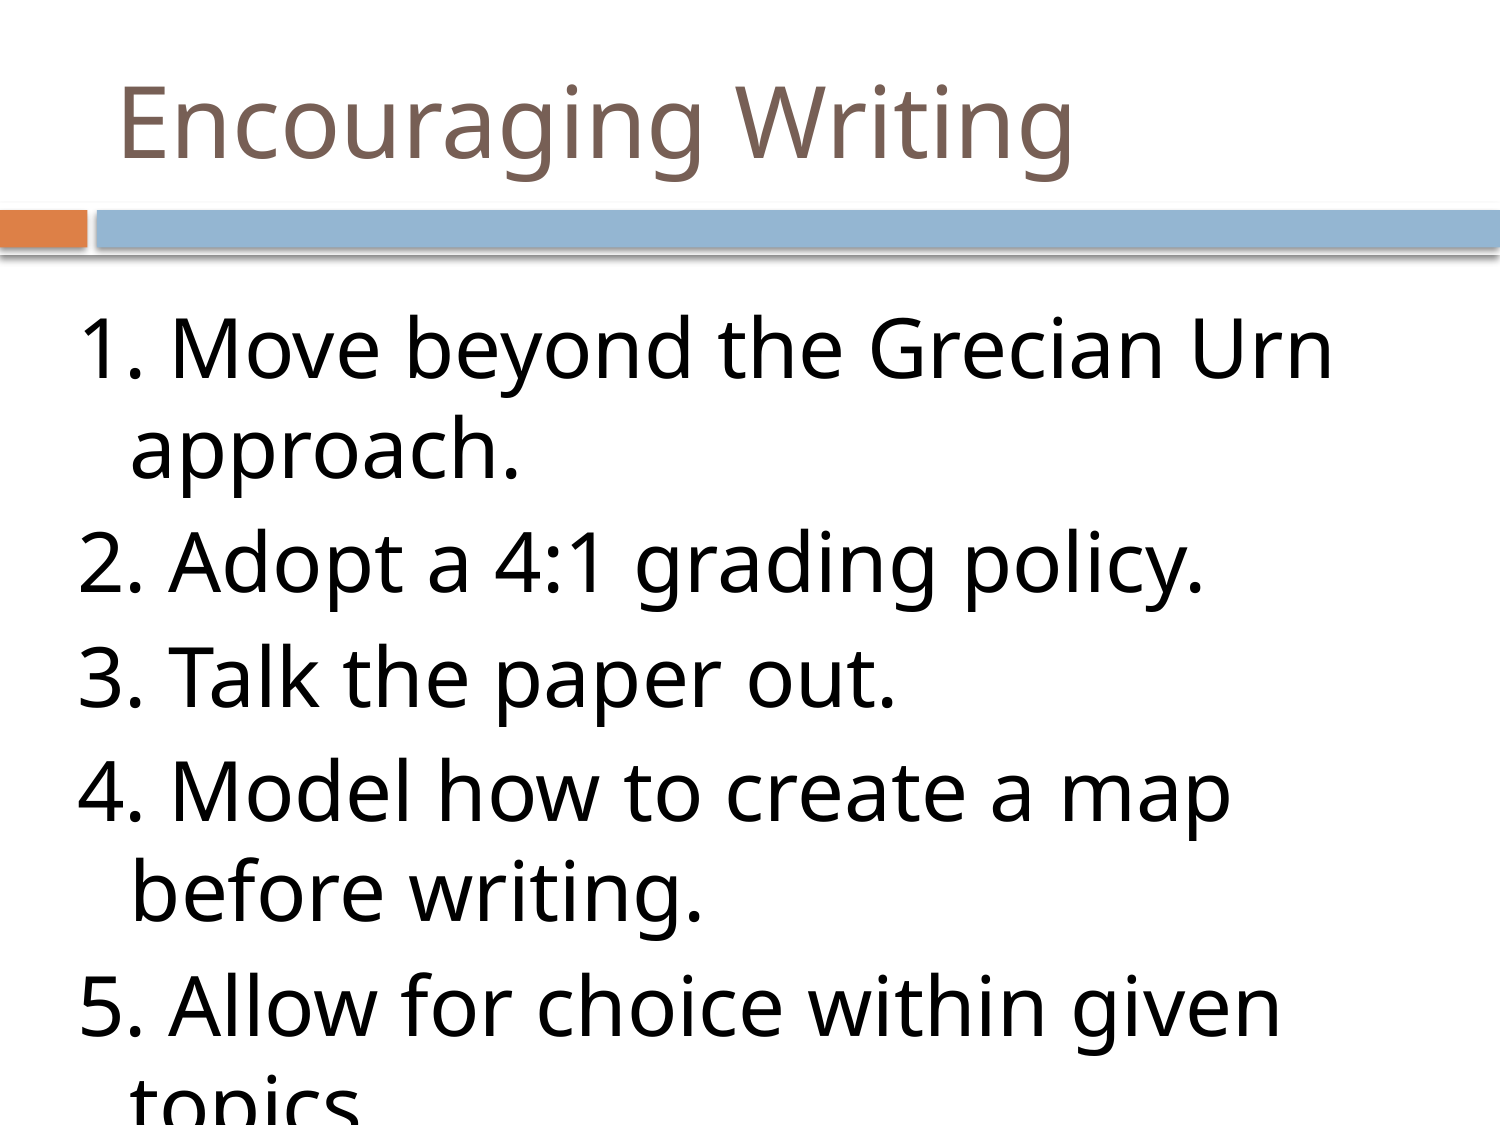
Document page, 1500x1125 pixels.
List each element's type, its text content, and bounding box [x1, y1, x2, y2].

title Encouraging Writing [100, 37, 1438, 200]
list 1. Move beyond the Grecian Urn approach. 2. Adopt a 4:1 grading policy. 3. Talk the paper out. 4. Model how to create a map before writing. 5. Allow for choice within given topics. [62, 287, 1425, 1005]
